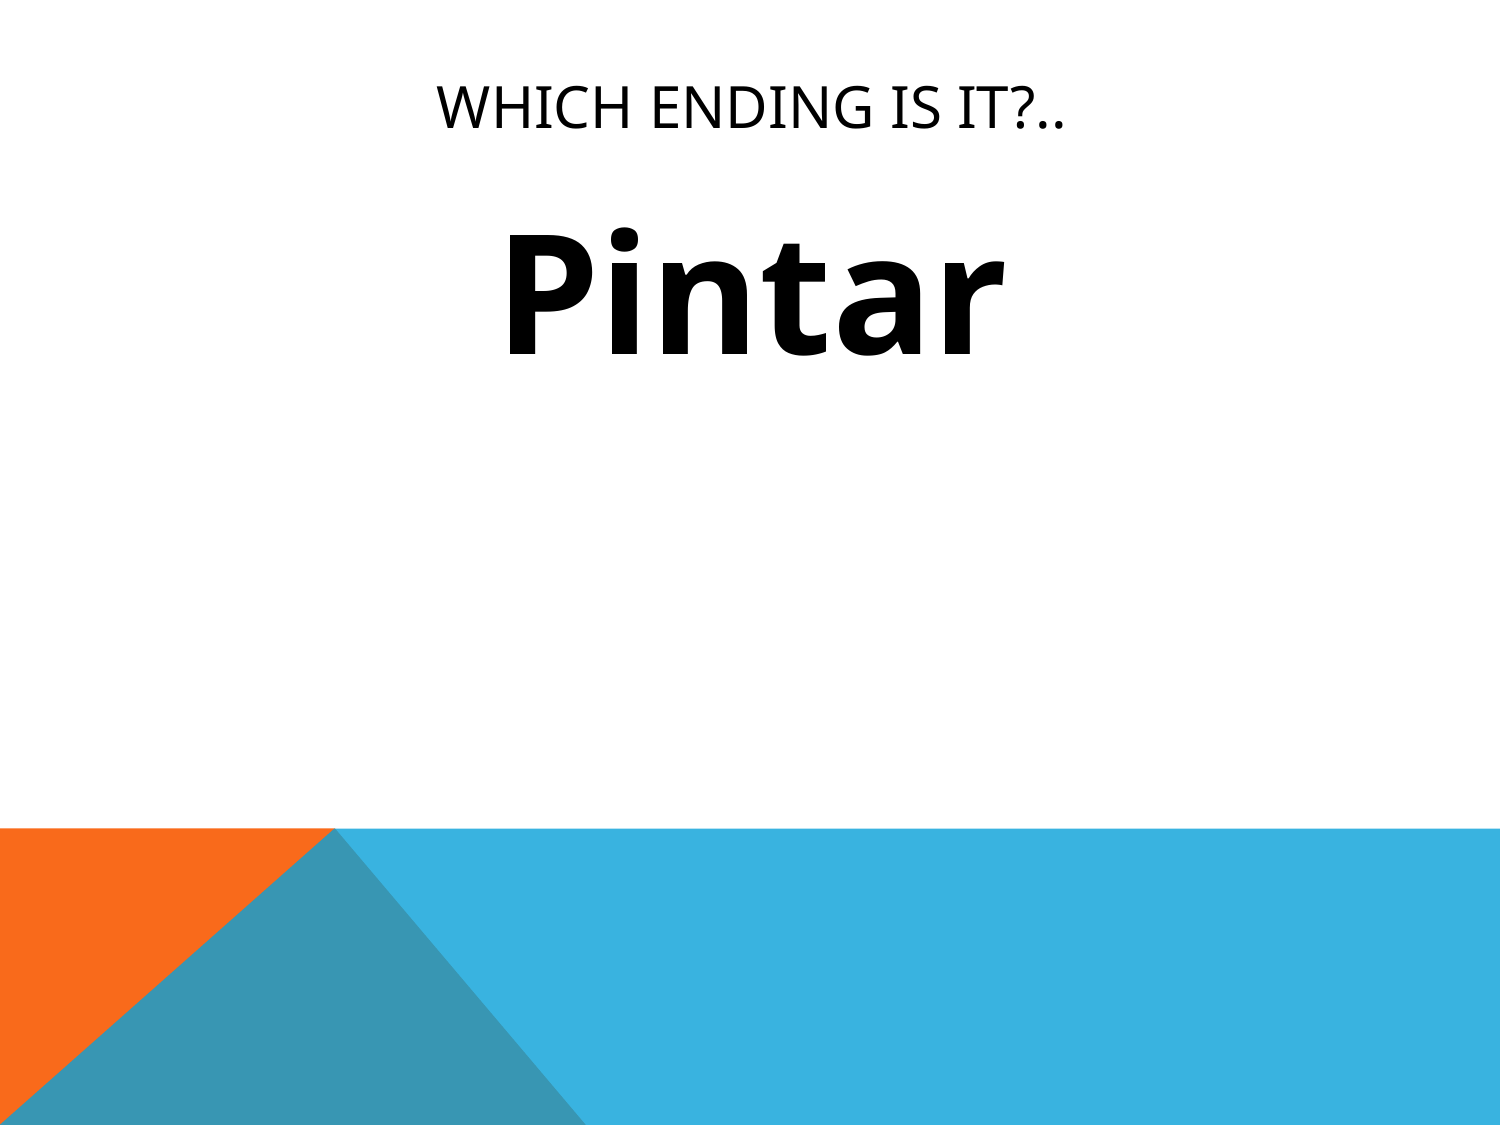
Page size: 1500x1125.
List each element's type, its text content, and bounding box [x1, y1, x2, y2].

title Which ending is it?.. [135, 60, 1369, 150]
list Pintar [135, 180, 1369, 768]
